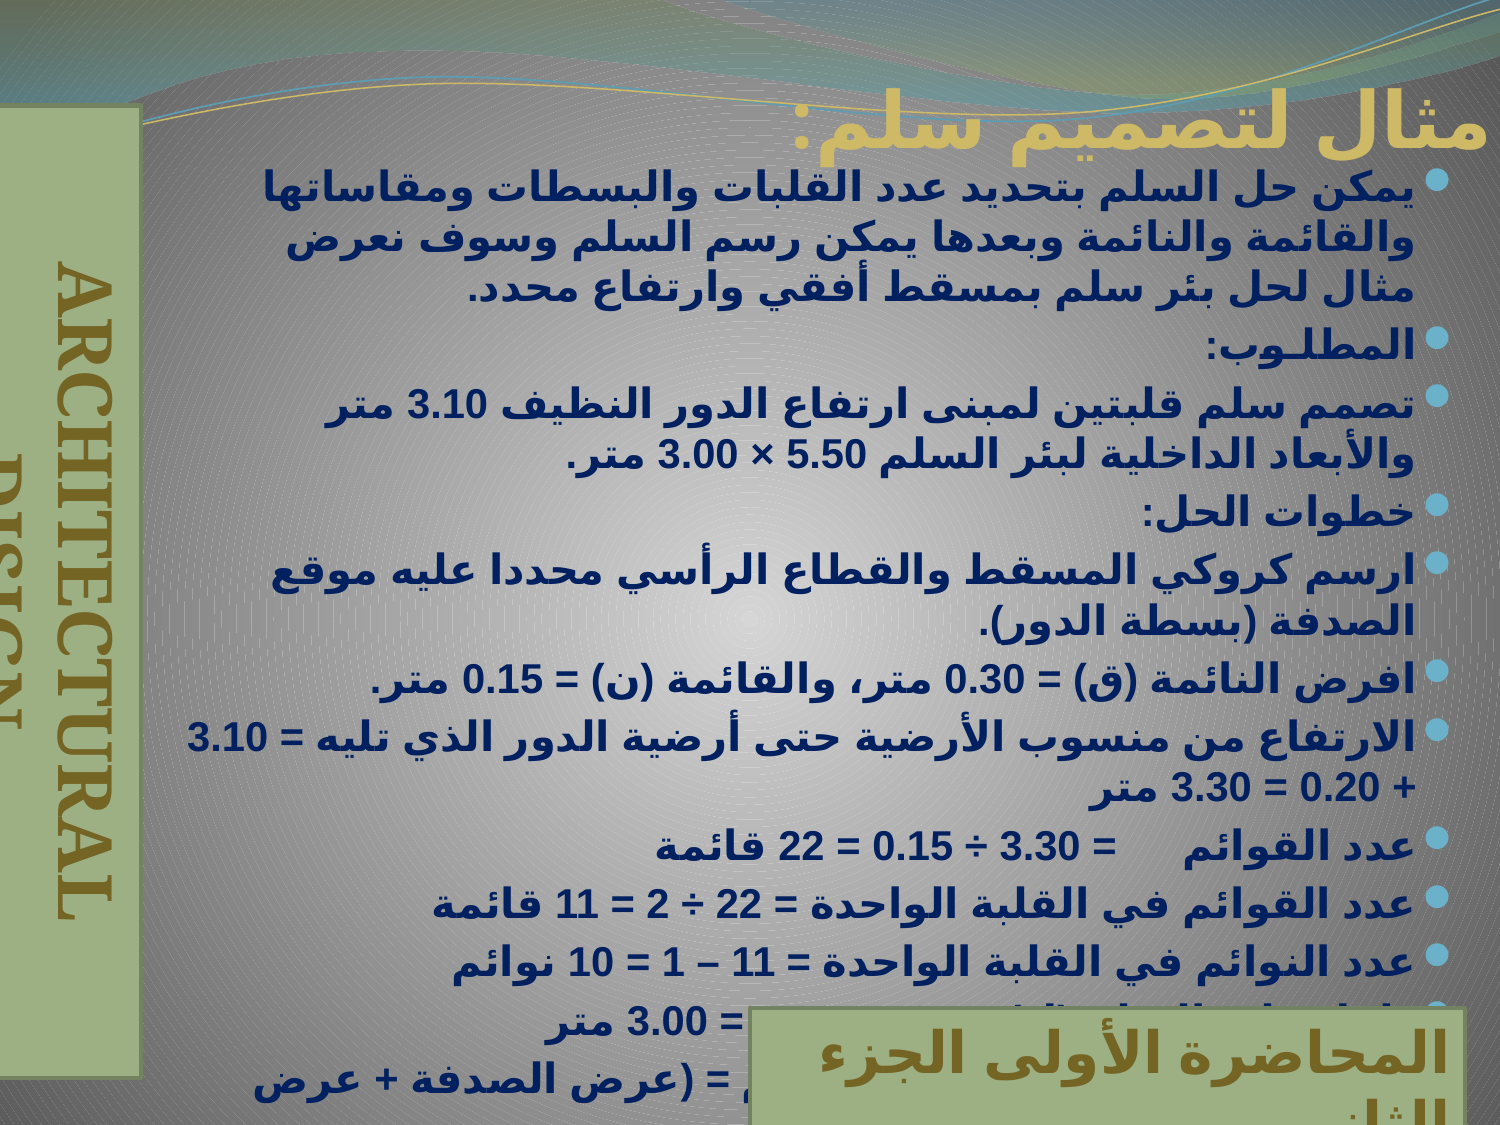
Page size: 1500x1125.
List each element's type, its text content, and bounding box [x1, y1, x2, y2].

text_box Architectural Disign [0, 103, 143, 1080]
text_box المحاضرة الأولى الجزء الثاني [748, 1006, 1467, 1125]
title مثال لتصميم سلم: [789, 0, 1500, 164]
list يمكن حل السلم بتحديد عدد القلبات والبسطات ومقاساتها والقائمة والنائمة وبعدها يمكن رسم السلم وسوف نعرض مثال لحل بئر سلم بمسقط أفقي وارتفاع محدد. المطلـوب: تصمم سلم قلبتين لمبنى ارتفاع الدور النظيف 3.10 متر والأبعاد الداخلية لبئر السلم 5.50 × 3.00 متر. خطوات الحل: ارسم كروكي المسقط والقطاع الرأسي محددا عليه موقع الصدفة (بسطة الدور). افرض النائمة (ق) = 0.30 متر، والقائمة (ن) = 0.15 متر. الارتفاع من منسوب الأرضية حتى أرضية الدور الذي تليه = 3.10 + 0.20 = 3.30 متر عدد القوائم = 3.30 ÷ 0.15 = 22 قائمة عدد القوائم في القلبة الواحدة = 22 ÷ 2 = 11 قائمة عدد النوائم في القلبة الواحدة = 11 – 1 = 10 نوائم طول قلبة السلم (ل) = 10 × 0.30 = 3.00 متر الجزء المتبقي من طول بئر السلم = (عرض الصدفة + عرض البسطة) [164, 152, 1477, 985]
